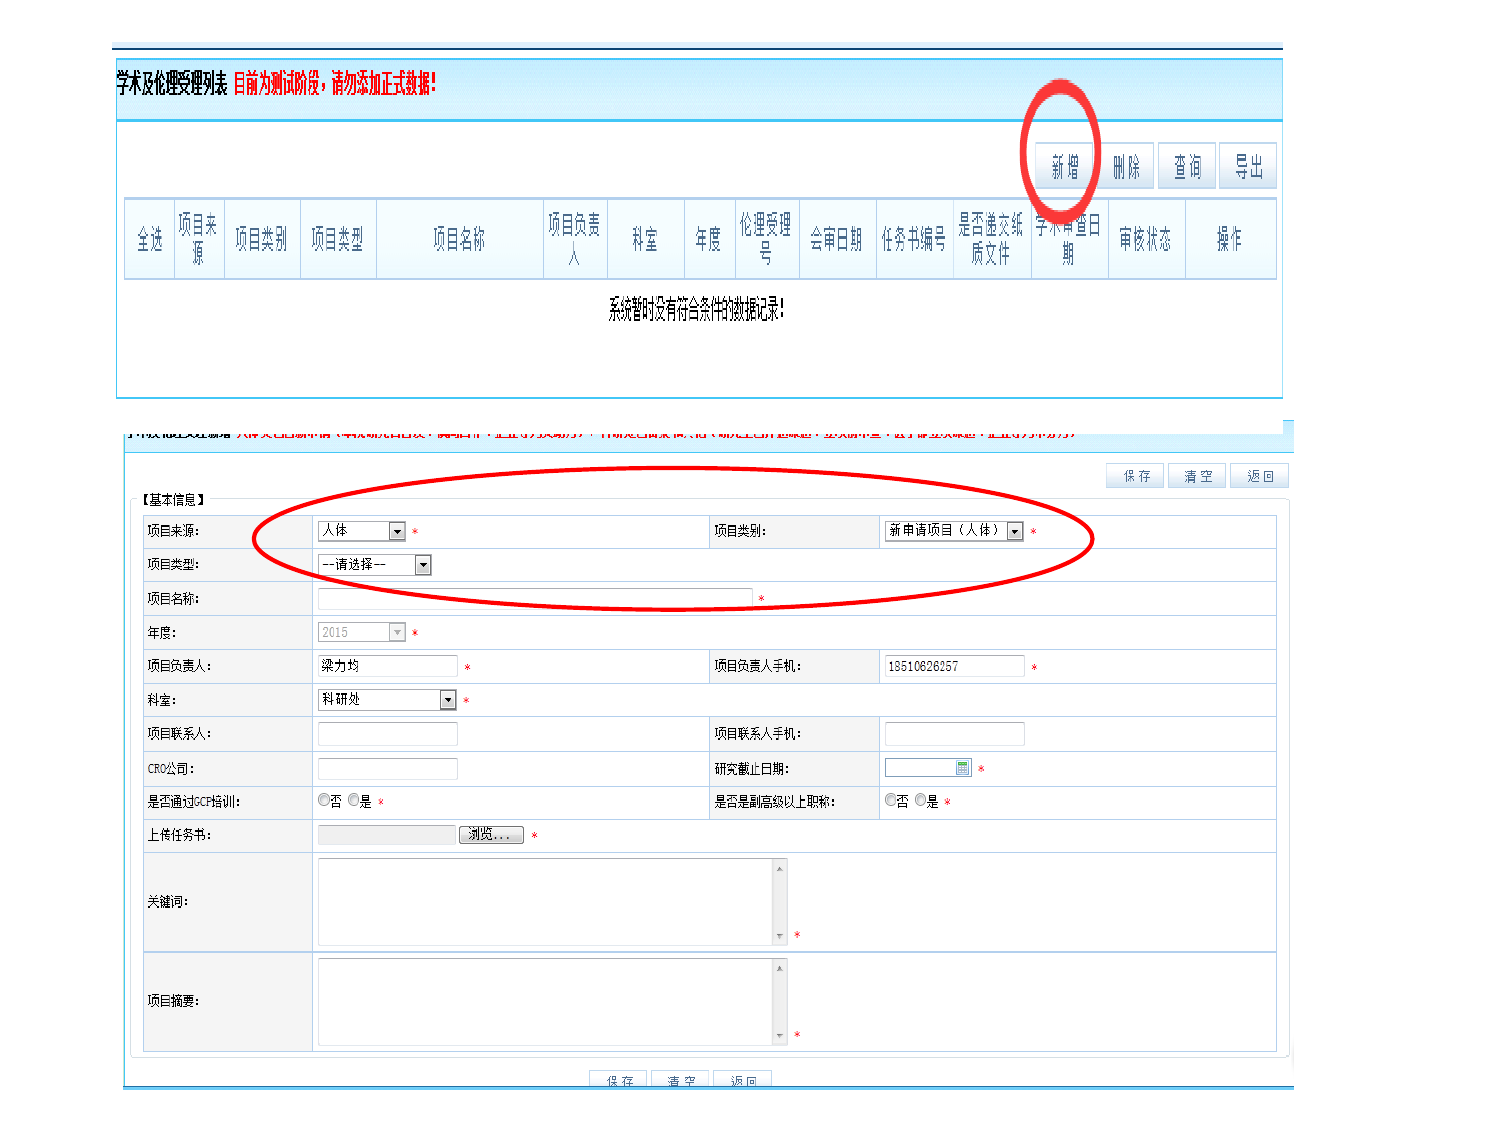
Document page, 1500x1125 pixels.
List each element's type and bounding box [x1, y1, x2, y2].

picture [111, 42, 1294, 1090]
